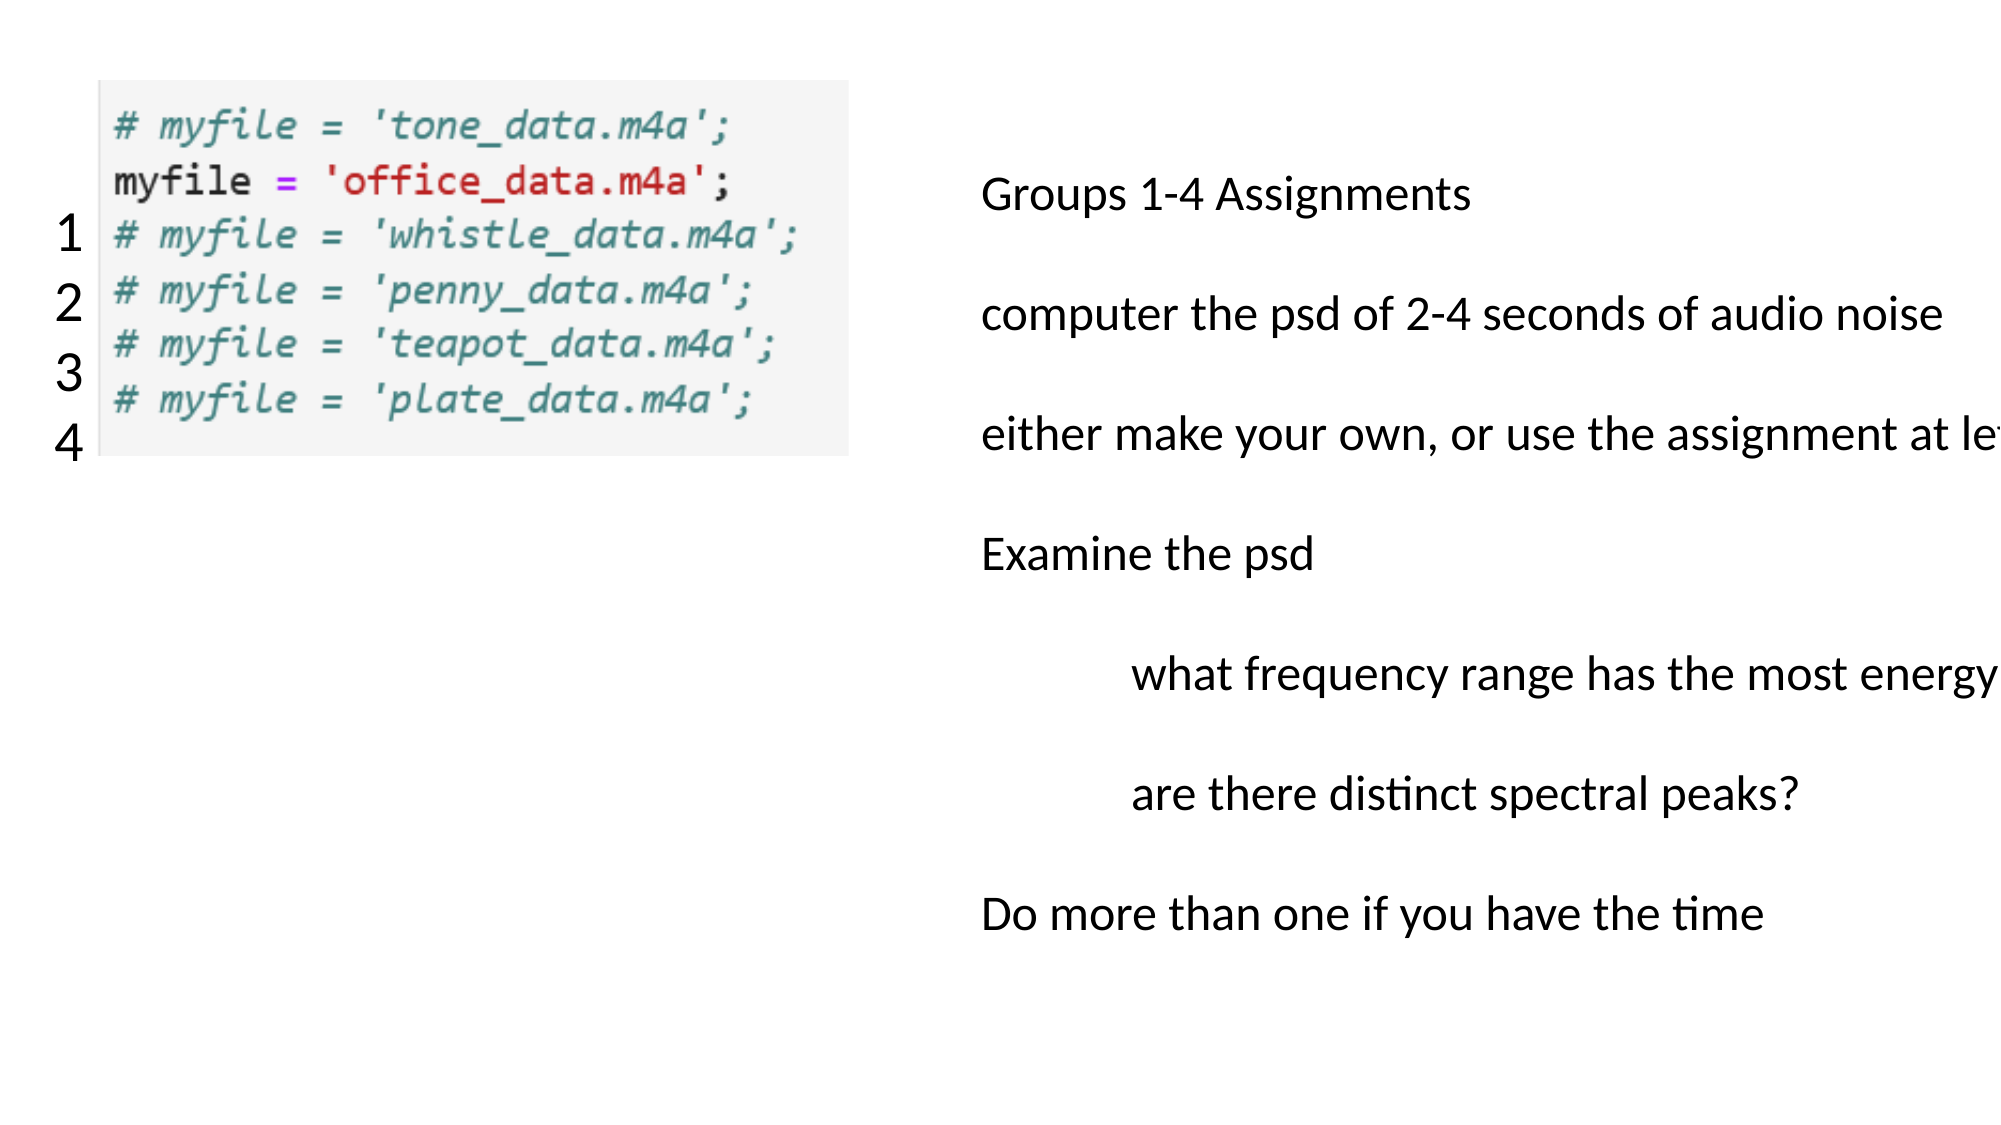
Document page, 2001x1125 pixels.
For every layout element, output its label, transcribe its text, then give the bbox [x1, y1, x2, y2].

text_box Groups 1-4 Assignments computer the psd of 2-4 seconds of audio noise either make your own, or use the assignment at left. Examine the psd what frequency range has the most energy? are there distinct spectral peaks? Do more than one if you have the time [966, 153, 2000, 994]
text_box 1 2 3 4 [39, 185, 100, 481]
picture [69, 80, 849, 456]
